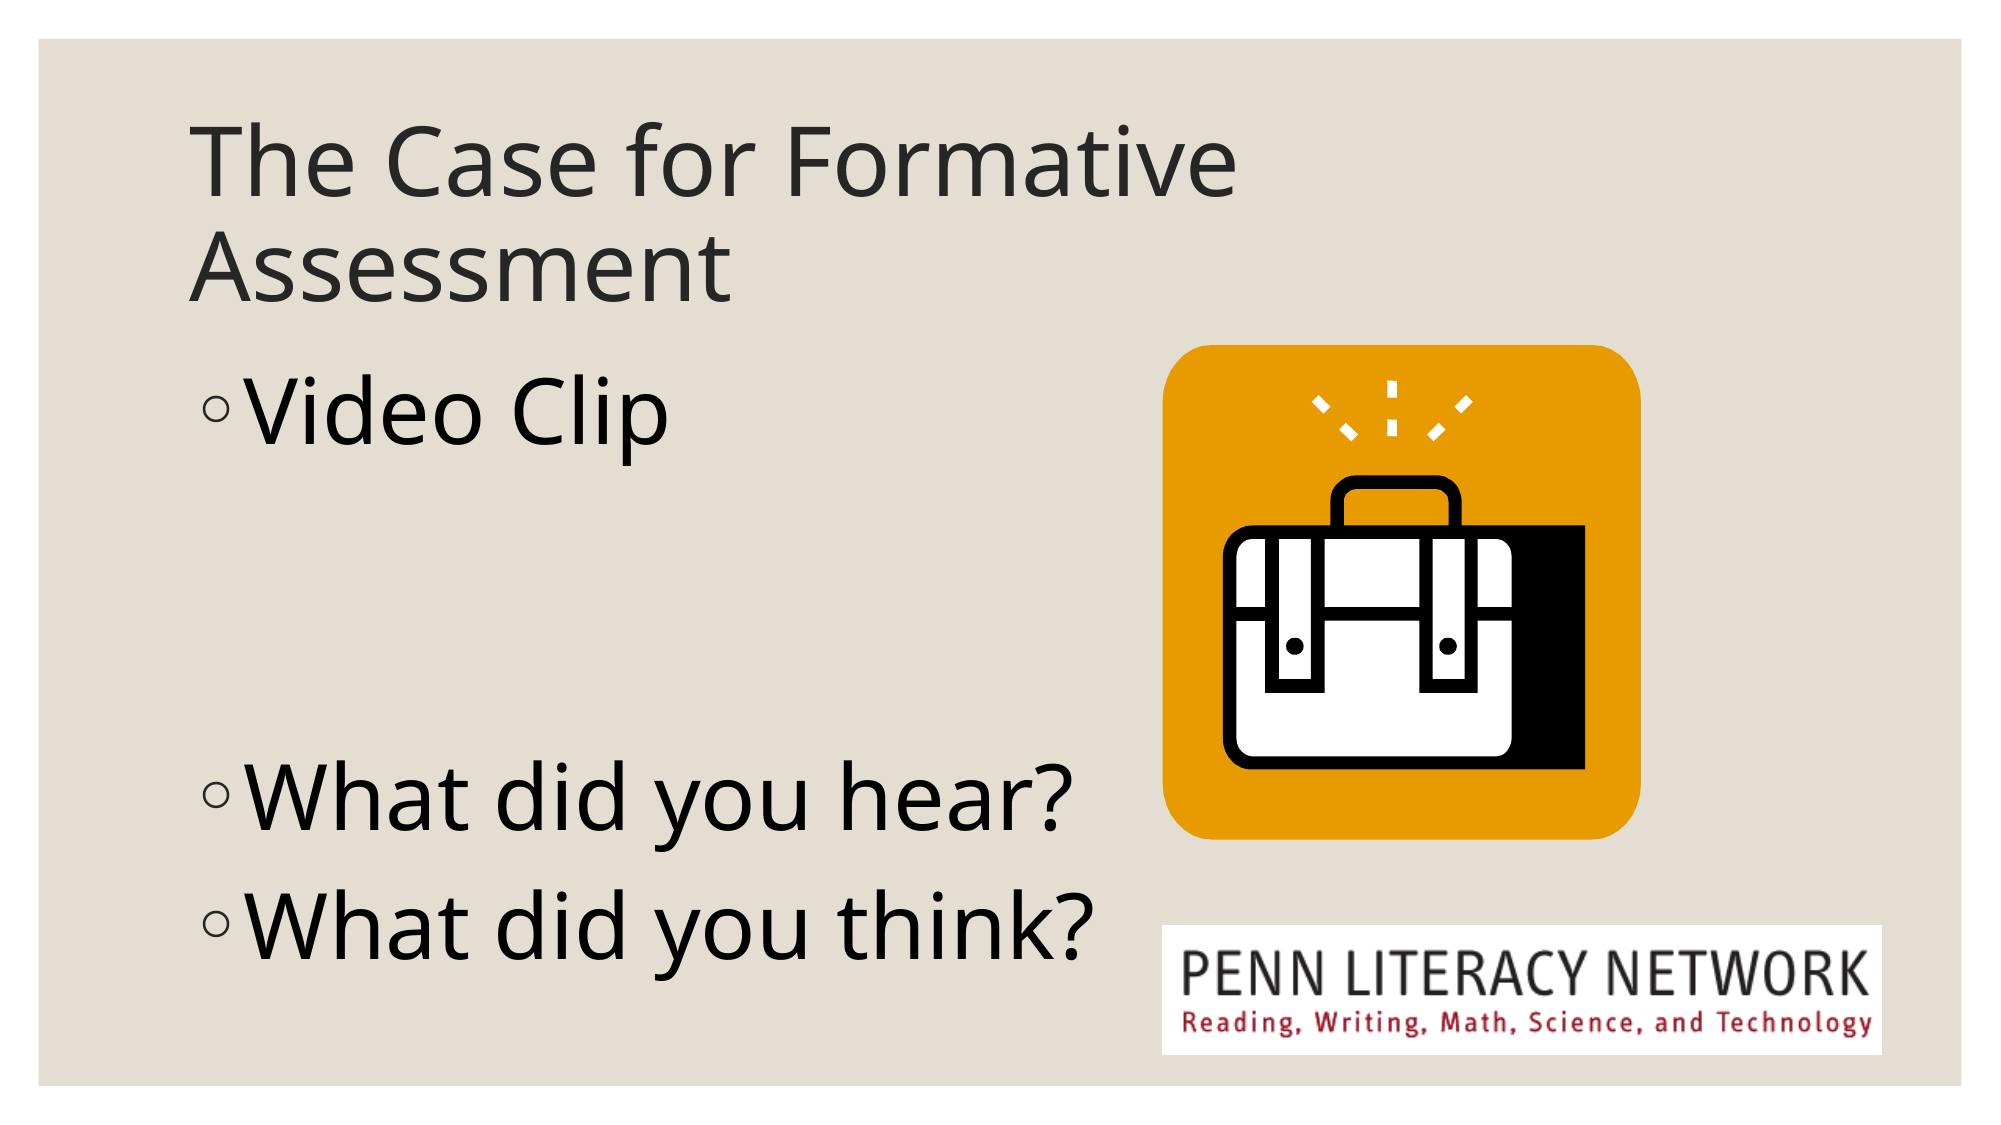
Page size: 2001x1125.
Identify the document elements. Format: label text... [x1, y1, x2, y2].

title The Case for Formative Assessment [174, 105, 1825, 331]
picture [1162, 925, 1882, 1055]
list Video Clip What did you hear? What did you think? [174, 345, 1825, 990]
picture [1162, 344, 1641, 840]
